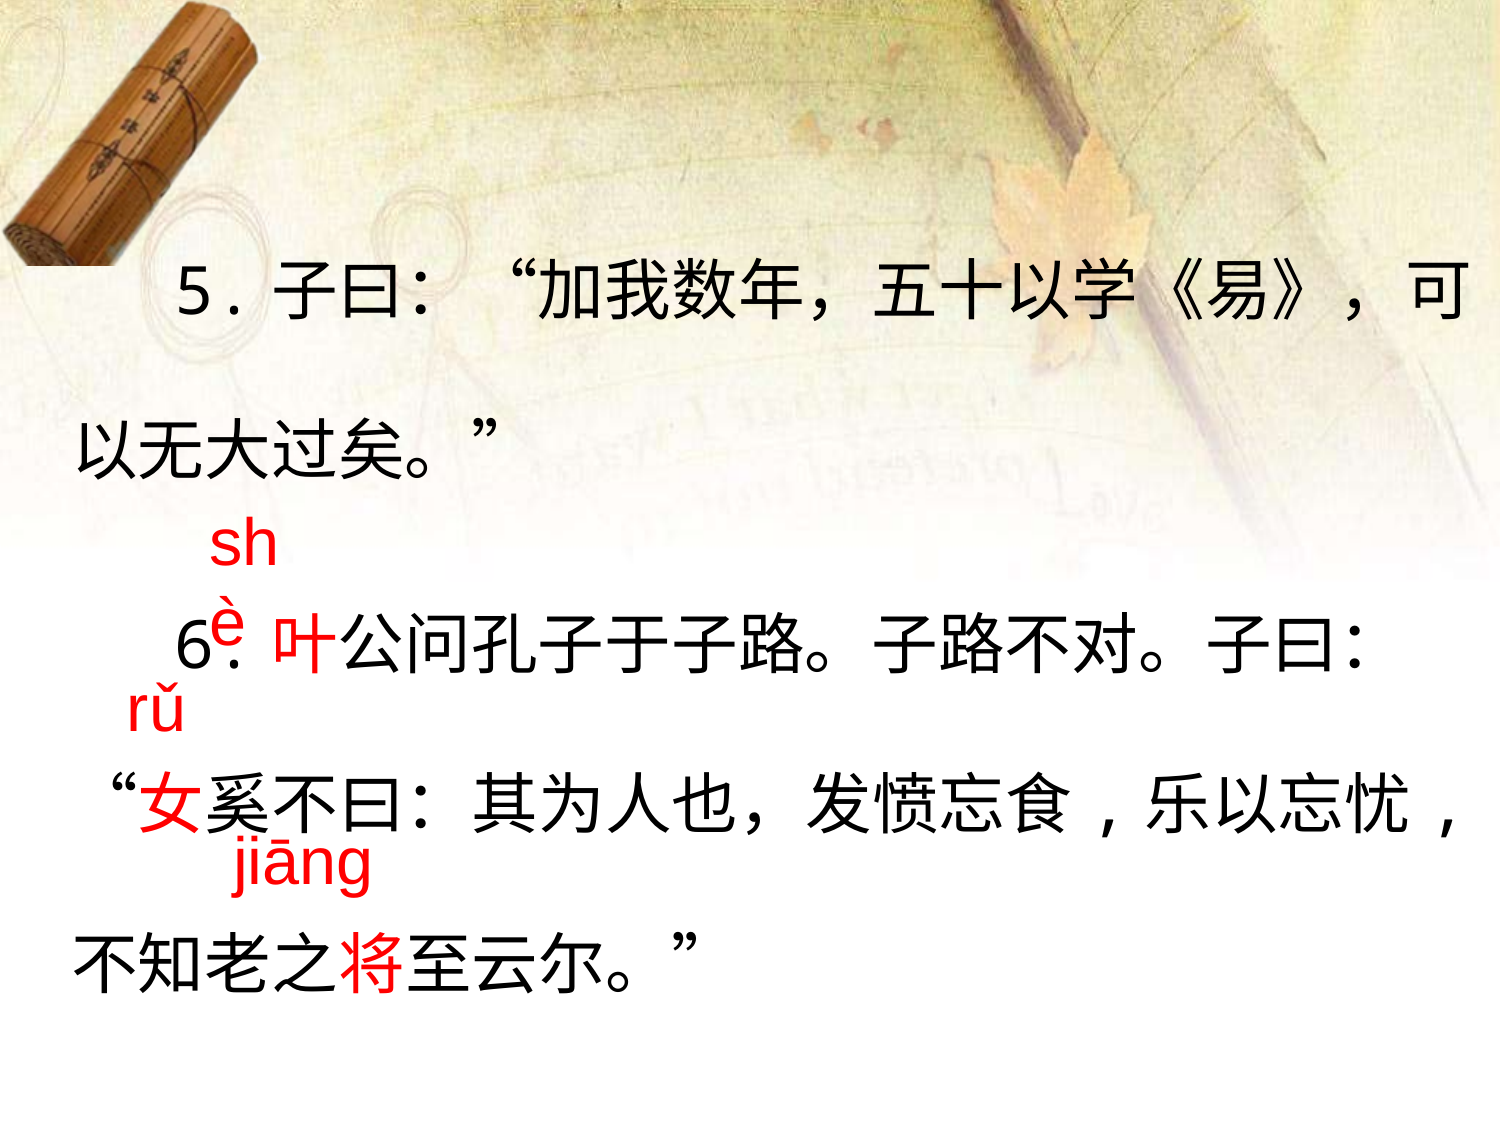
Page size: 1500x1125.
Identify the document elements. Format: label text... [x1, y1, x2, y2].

list 5.子曰：“加我数年，五十以学《易》，可以无大过矣。” 6.叶公问孔子于子路。子路不对。子曰：“女奚不曰：其为人也，发愤忘食,乐以忘忧,不知老之将至云尔。” [0, 160, 1489, 1094]
picture [0, 0, 1500, 1125]
text_box shè [194, 491, 327, 667]
text_box rǔ [112, 656, 244, 752]
text_box jiāng [218, 810, 467, 906]
